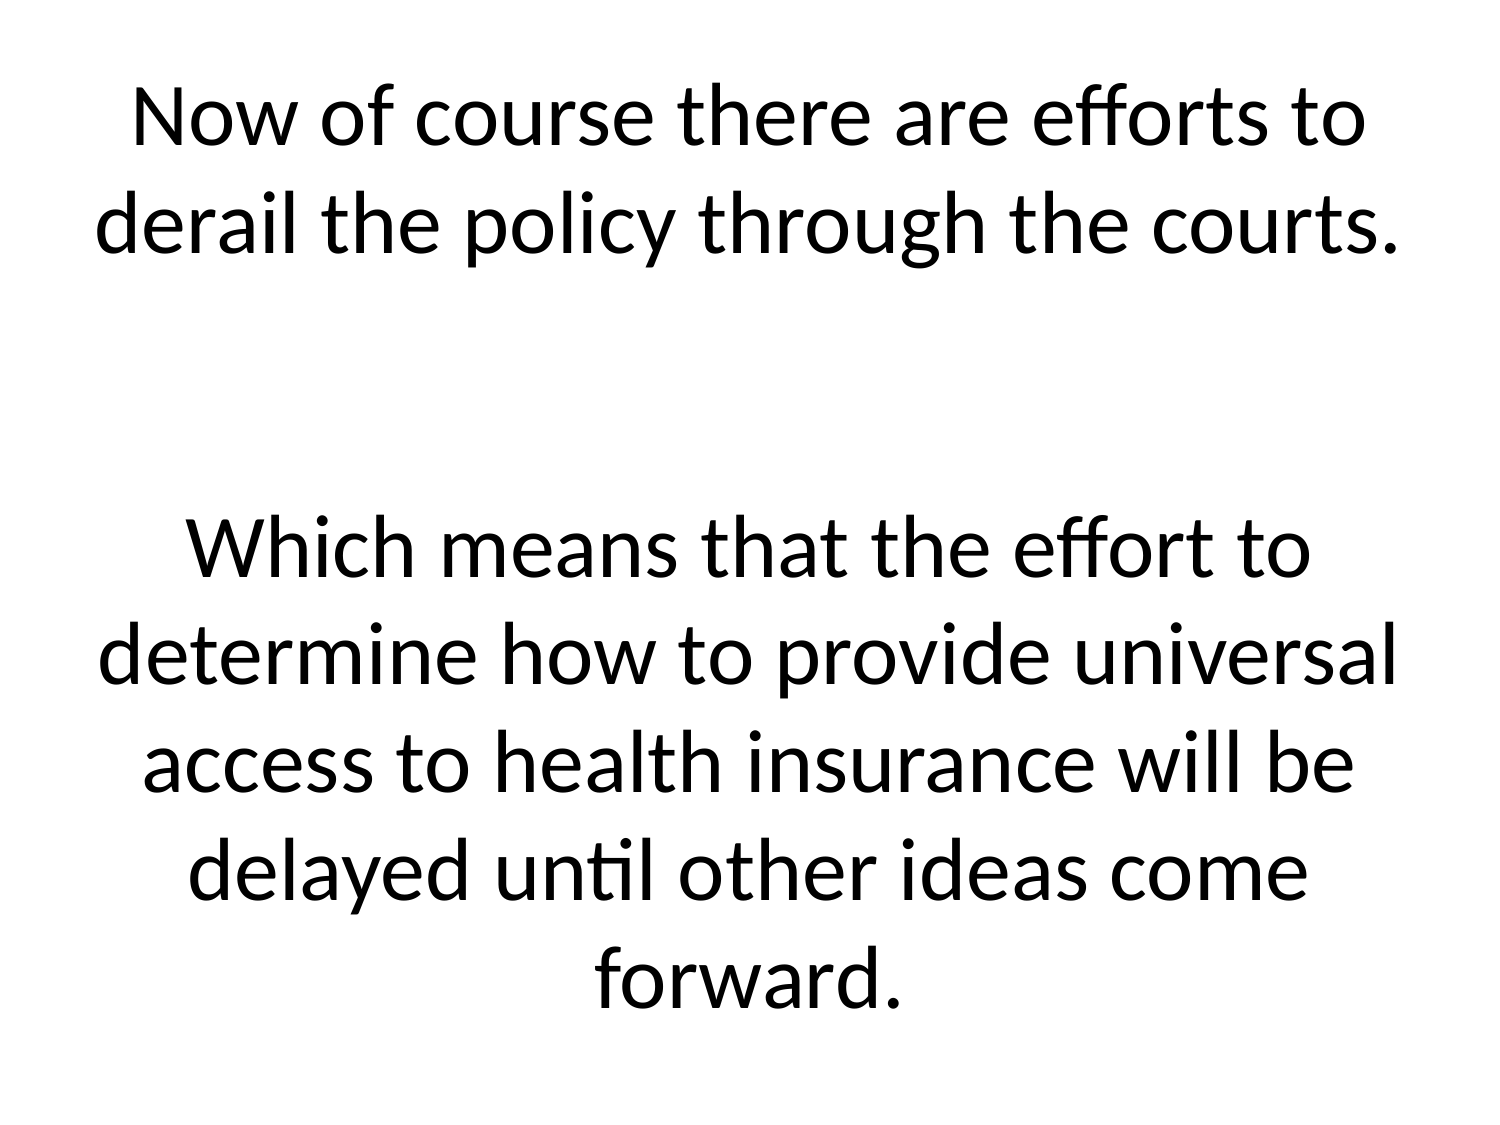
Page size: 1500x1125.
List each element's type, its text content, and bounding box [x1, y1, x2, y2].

title Now of course there are efforts to derail the policy through the courts. Which means that the effort to determine how to provide universal access to health insurance will be delayed until other ideas come forward. [75, 45, 1425, 1038]
